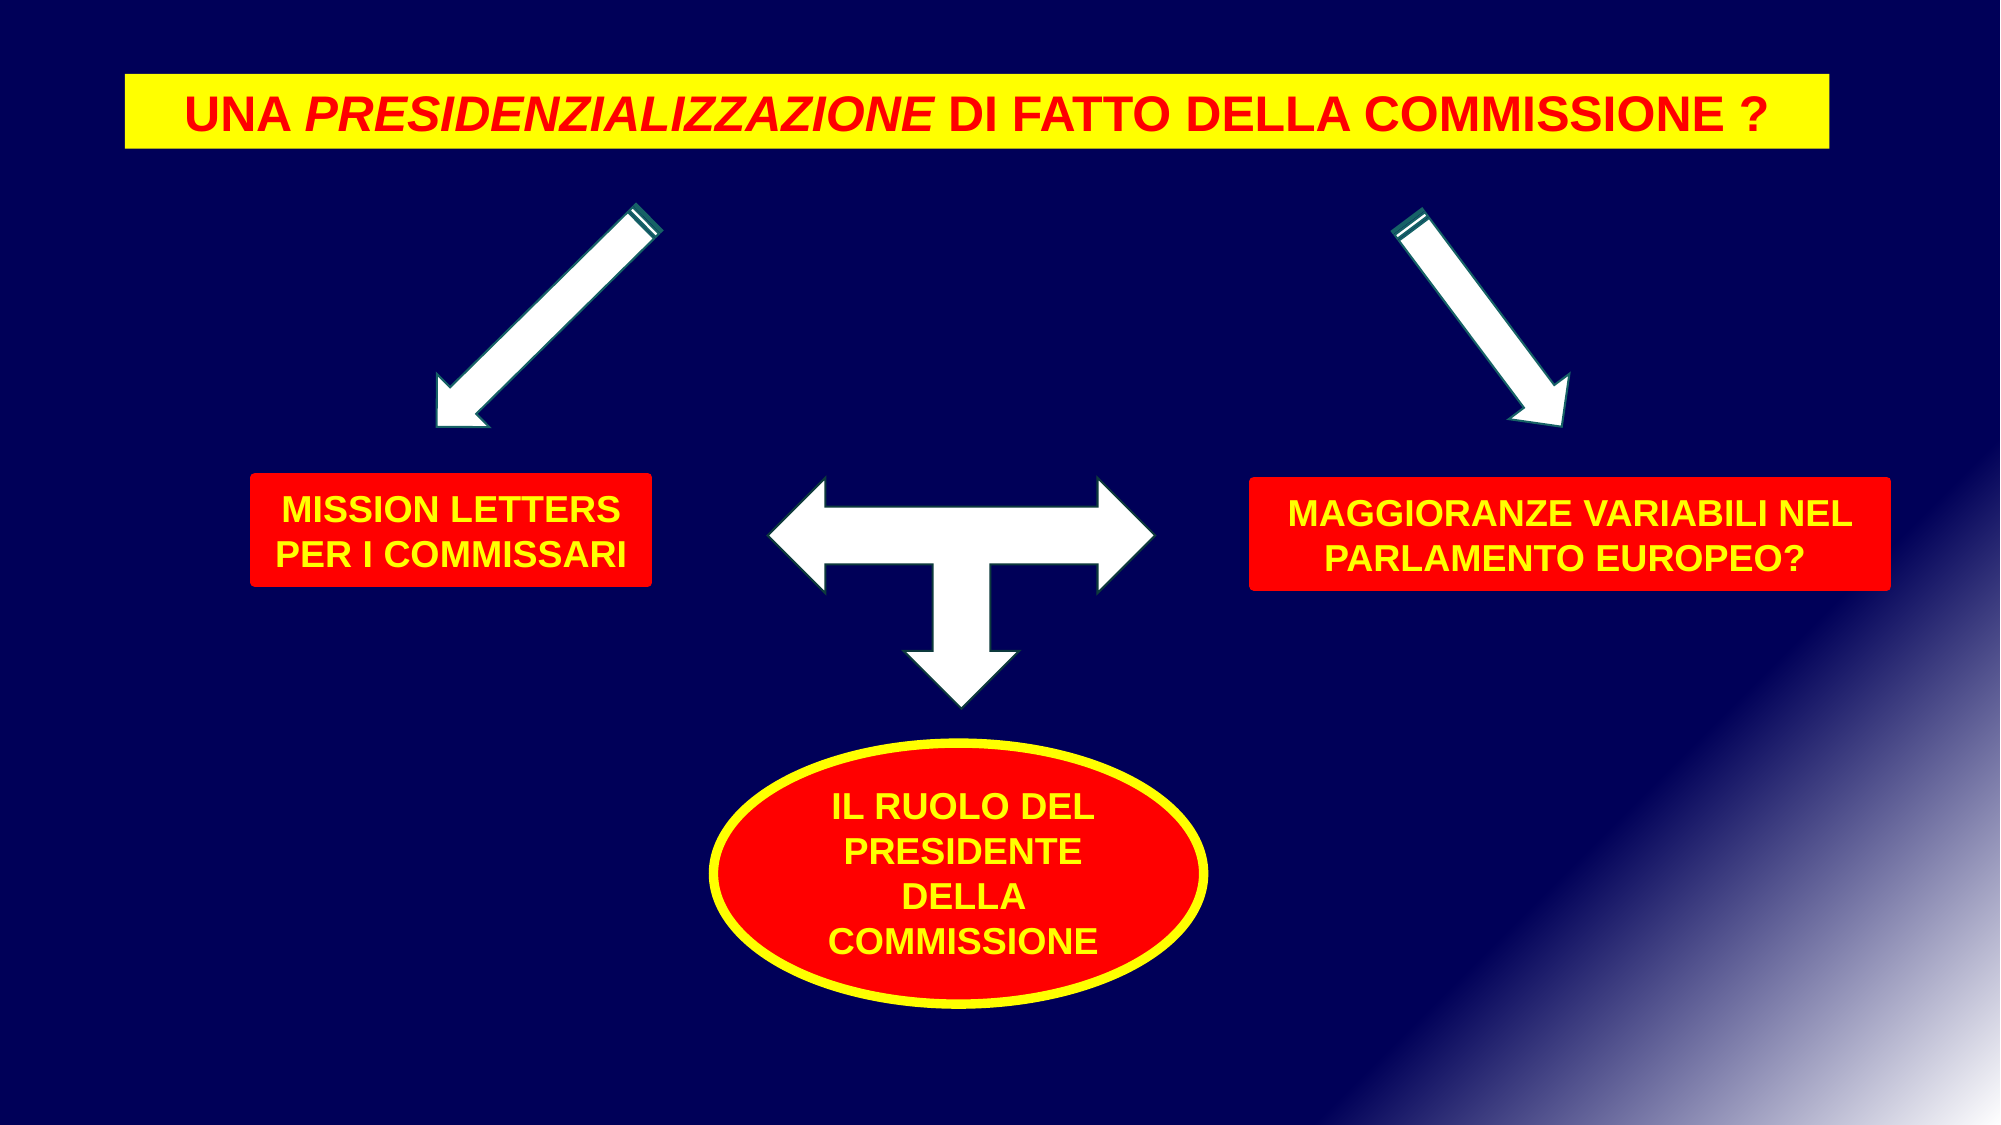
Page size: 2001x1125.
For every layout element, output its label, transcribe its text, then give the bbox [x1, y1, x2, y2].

text_box [435, 202, 664, 429]
text_box IL RUOLO DEL PRESIDENTE DELLA COMMISSIONE [802, 775, 1124, 970]
text_box MISSION LETTERS PER I COMMISSARI [255, 477, 648, 583]
text_box [766, 475, 1157, 711]
text_box [1390, 207, 1571, 428]
text_box UNA PRESIDENZIALIZZAZIONE DI FATTO DELLA COMMISSIONE ? [124, 73, 1830, 149]
text_box MAGGIORANZE VARIABILI NEL PARLAMENTO EUROPEO? [1254, 481, 1887, 587]
text_box [712, 742, 1205, 1006]
text_box [74, 494, 295, 792]
